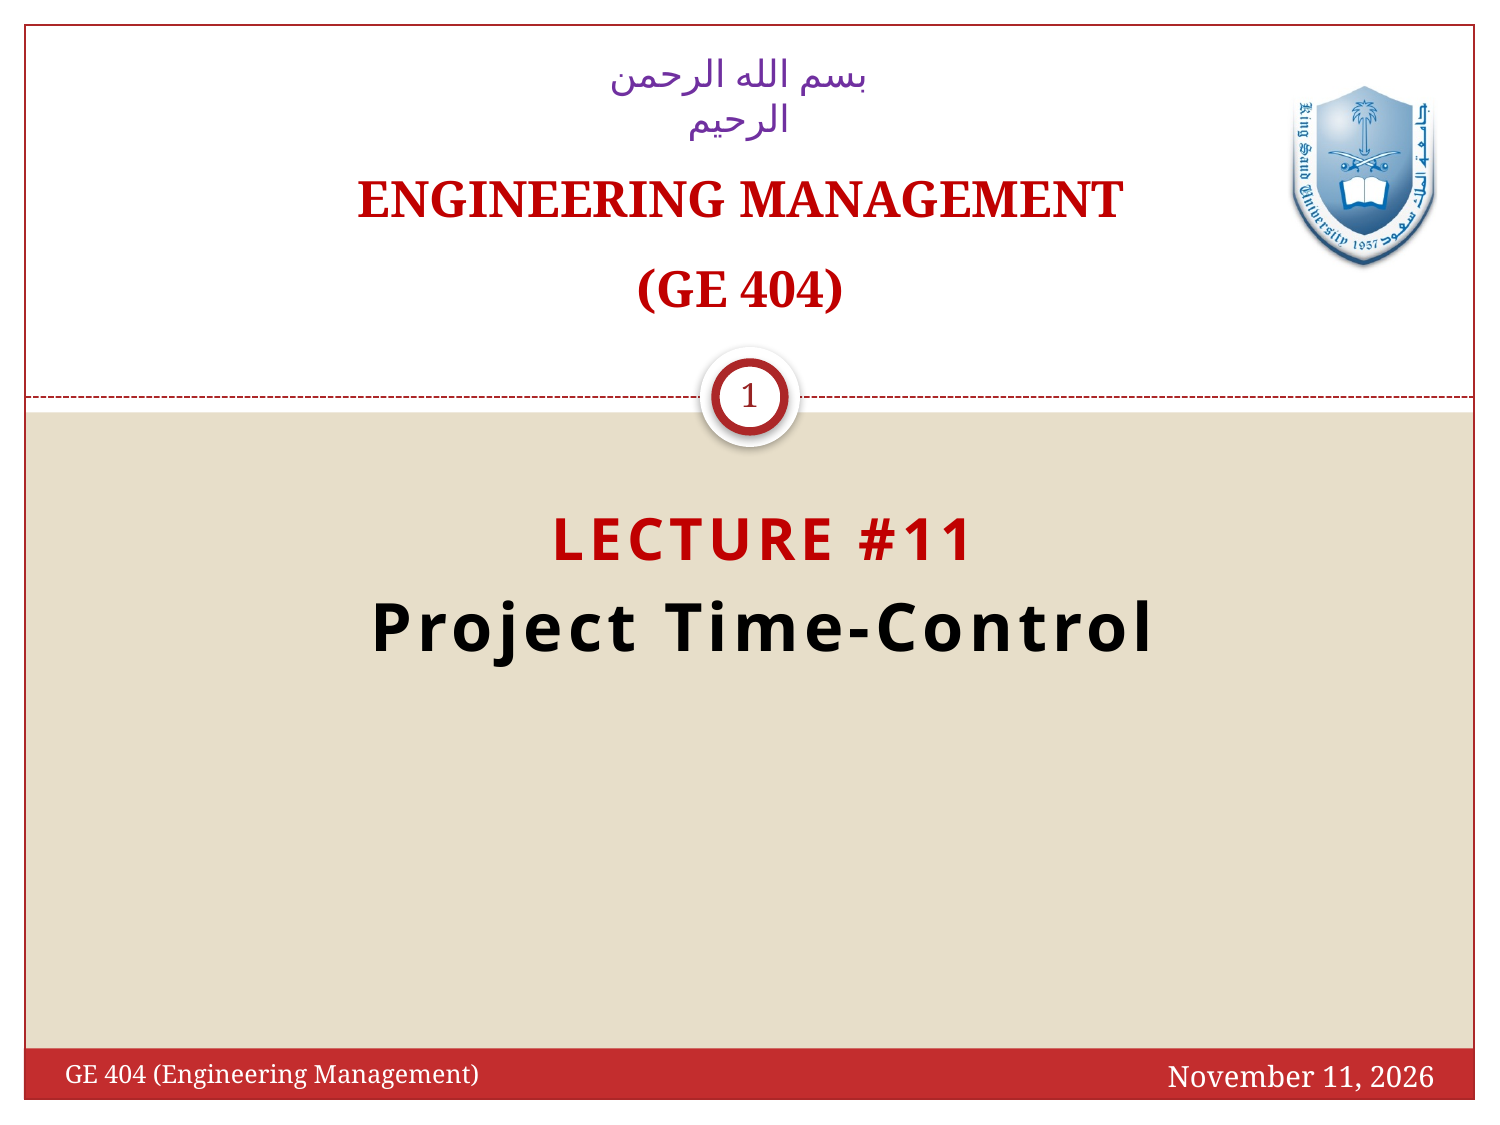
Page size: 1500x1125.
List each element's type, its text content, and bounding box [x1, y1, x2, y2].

slide_number 1 [712, 360, 788, 434]
picture [1287, 74, 1438, 273]
footer GE 404 (Engineering Management) [50, 1051, 638, 1112]
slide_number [950, 1050, 1450, 1111]
subtitle Lecture #11 Project Time-Control [50, 437, 1475, 675]
text_box بسم الله الرحمن الرحيم [561, 42, 917, 148]
title ENGINEERING MANAGEMENT (GE 404) [225, 137, 1258, 325]
